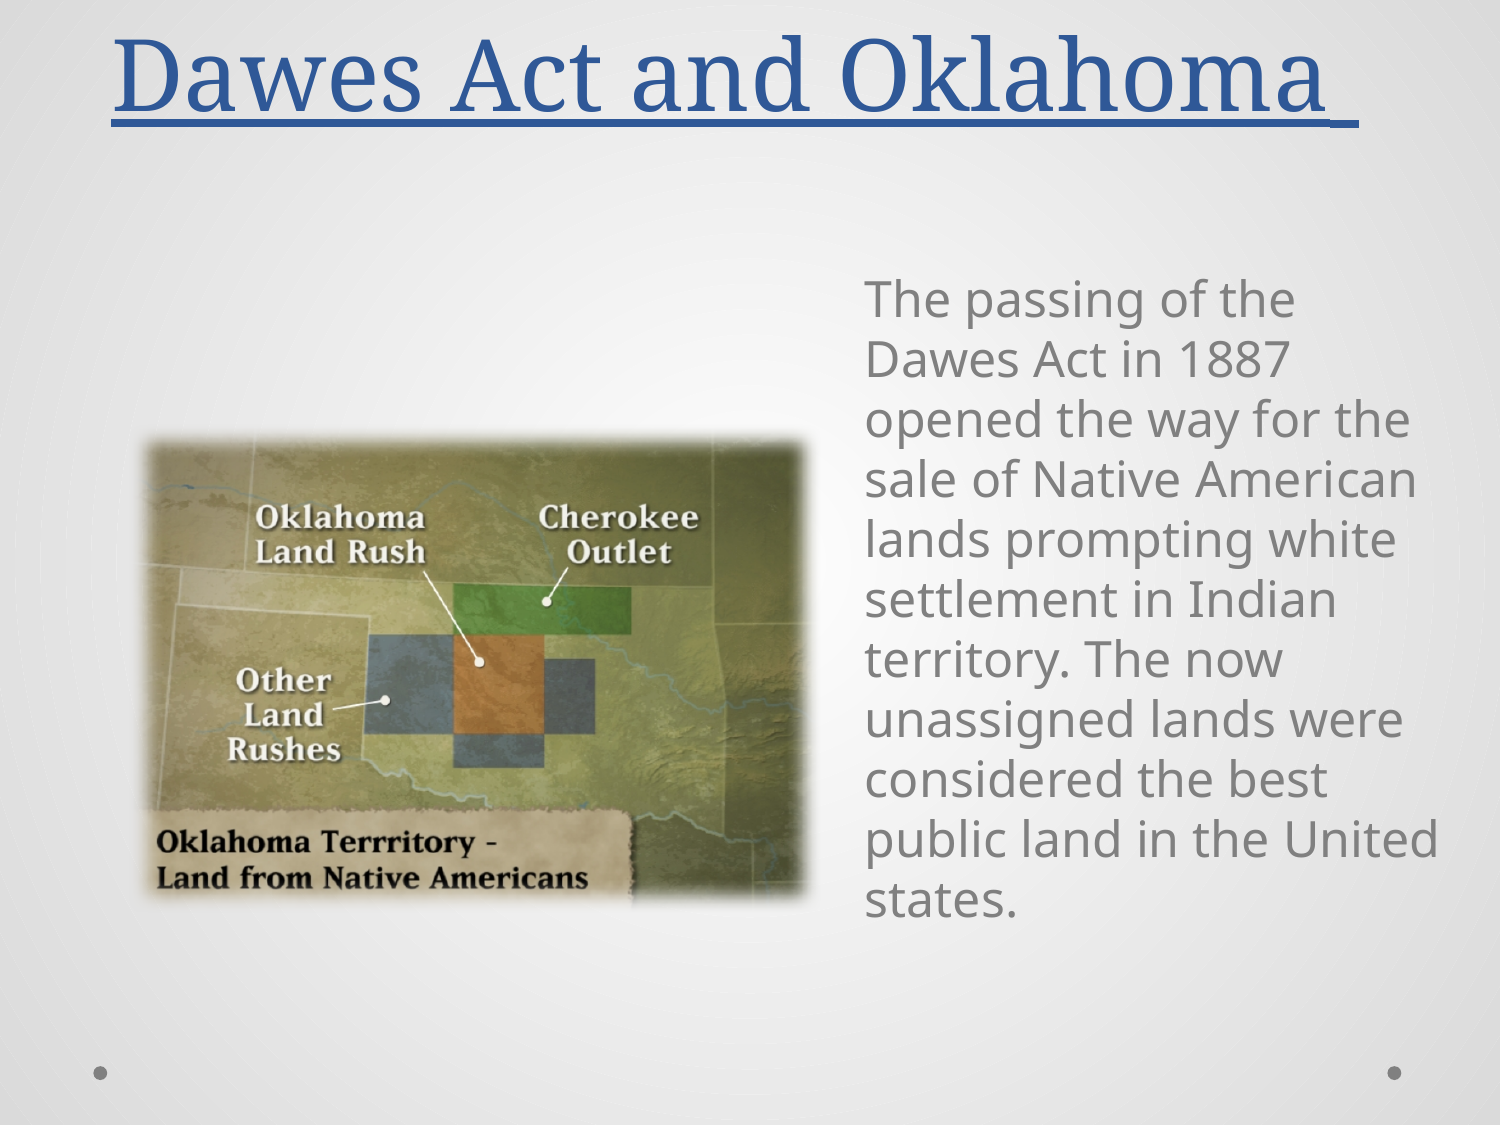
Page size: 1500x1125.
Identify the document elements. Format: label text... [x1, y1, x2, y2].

title Dawes Act and Oklahoma [75, 0, 1425, 263]
list The passing of the Dawes Act in 1887 opened the way for the sale of Native American lands prompting white settlement in Indian territory. The now unassigned lands were considered the best public land in the United states. [849, 259, 1468, 1072]
picture [129, 424, 821, 913]
